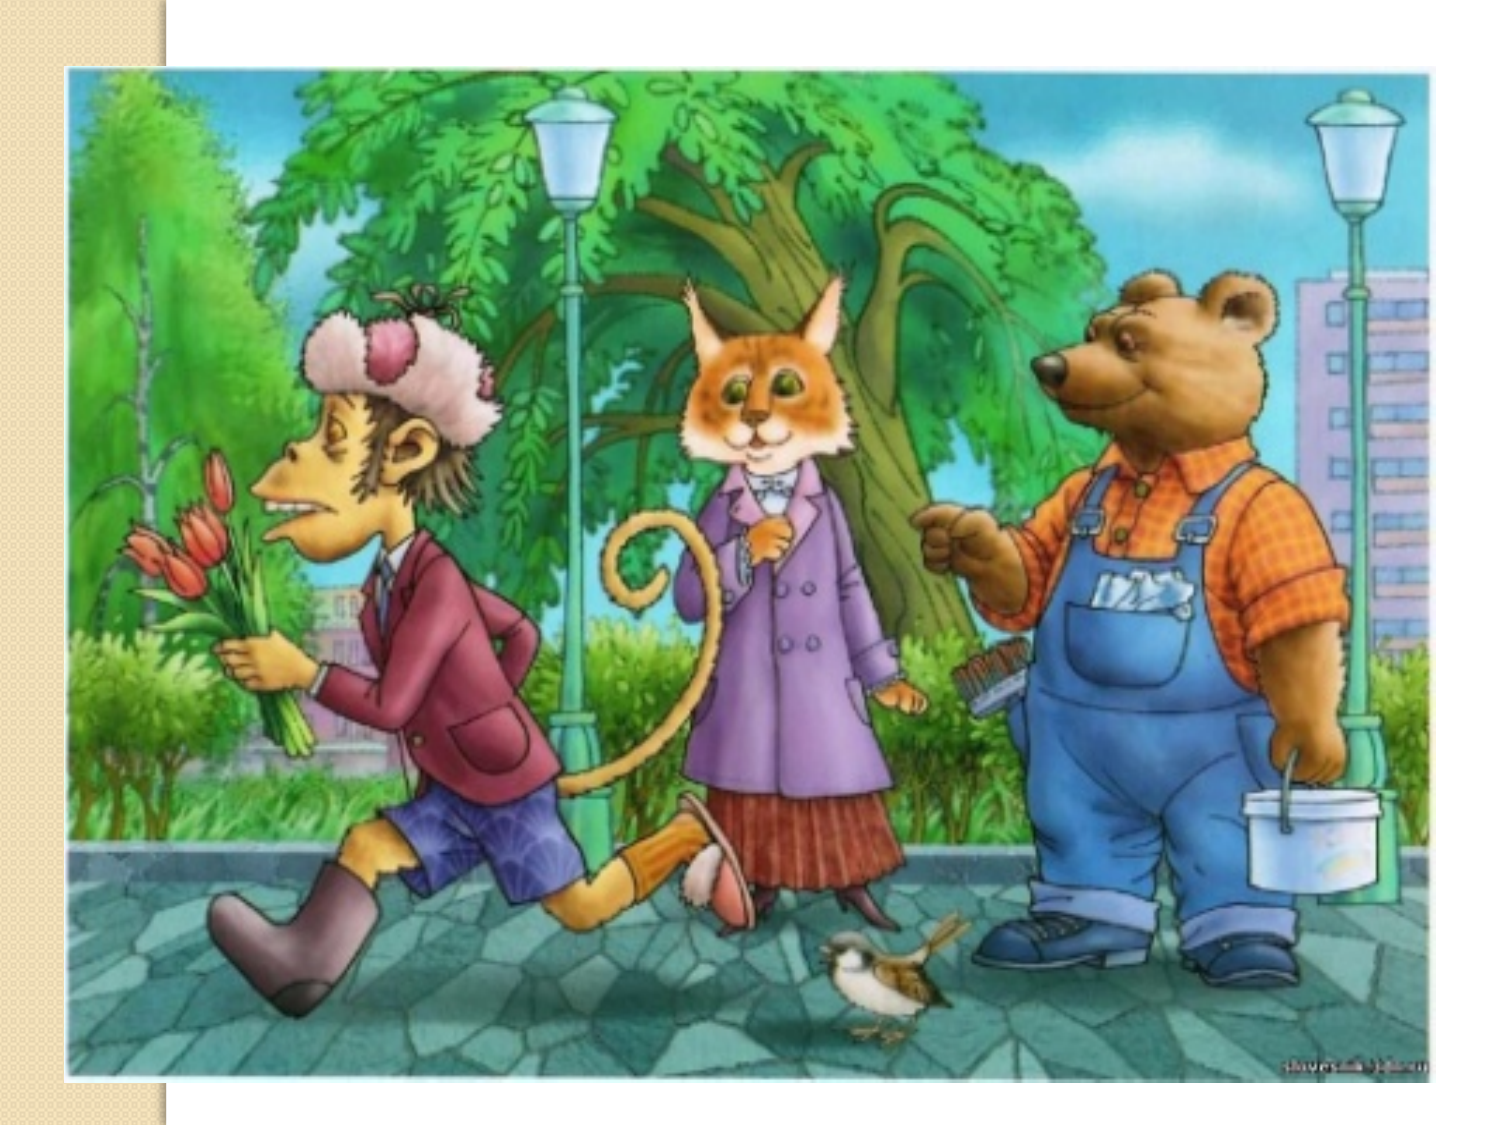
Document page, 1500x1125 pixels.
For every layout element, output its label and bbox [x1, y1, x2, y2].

picture [64, 66, 1436, 1083]
